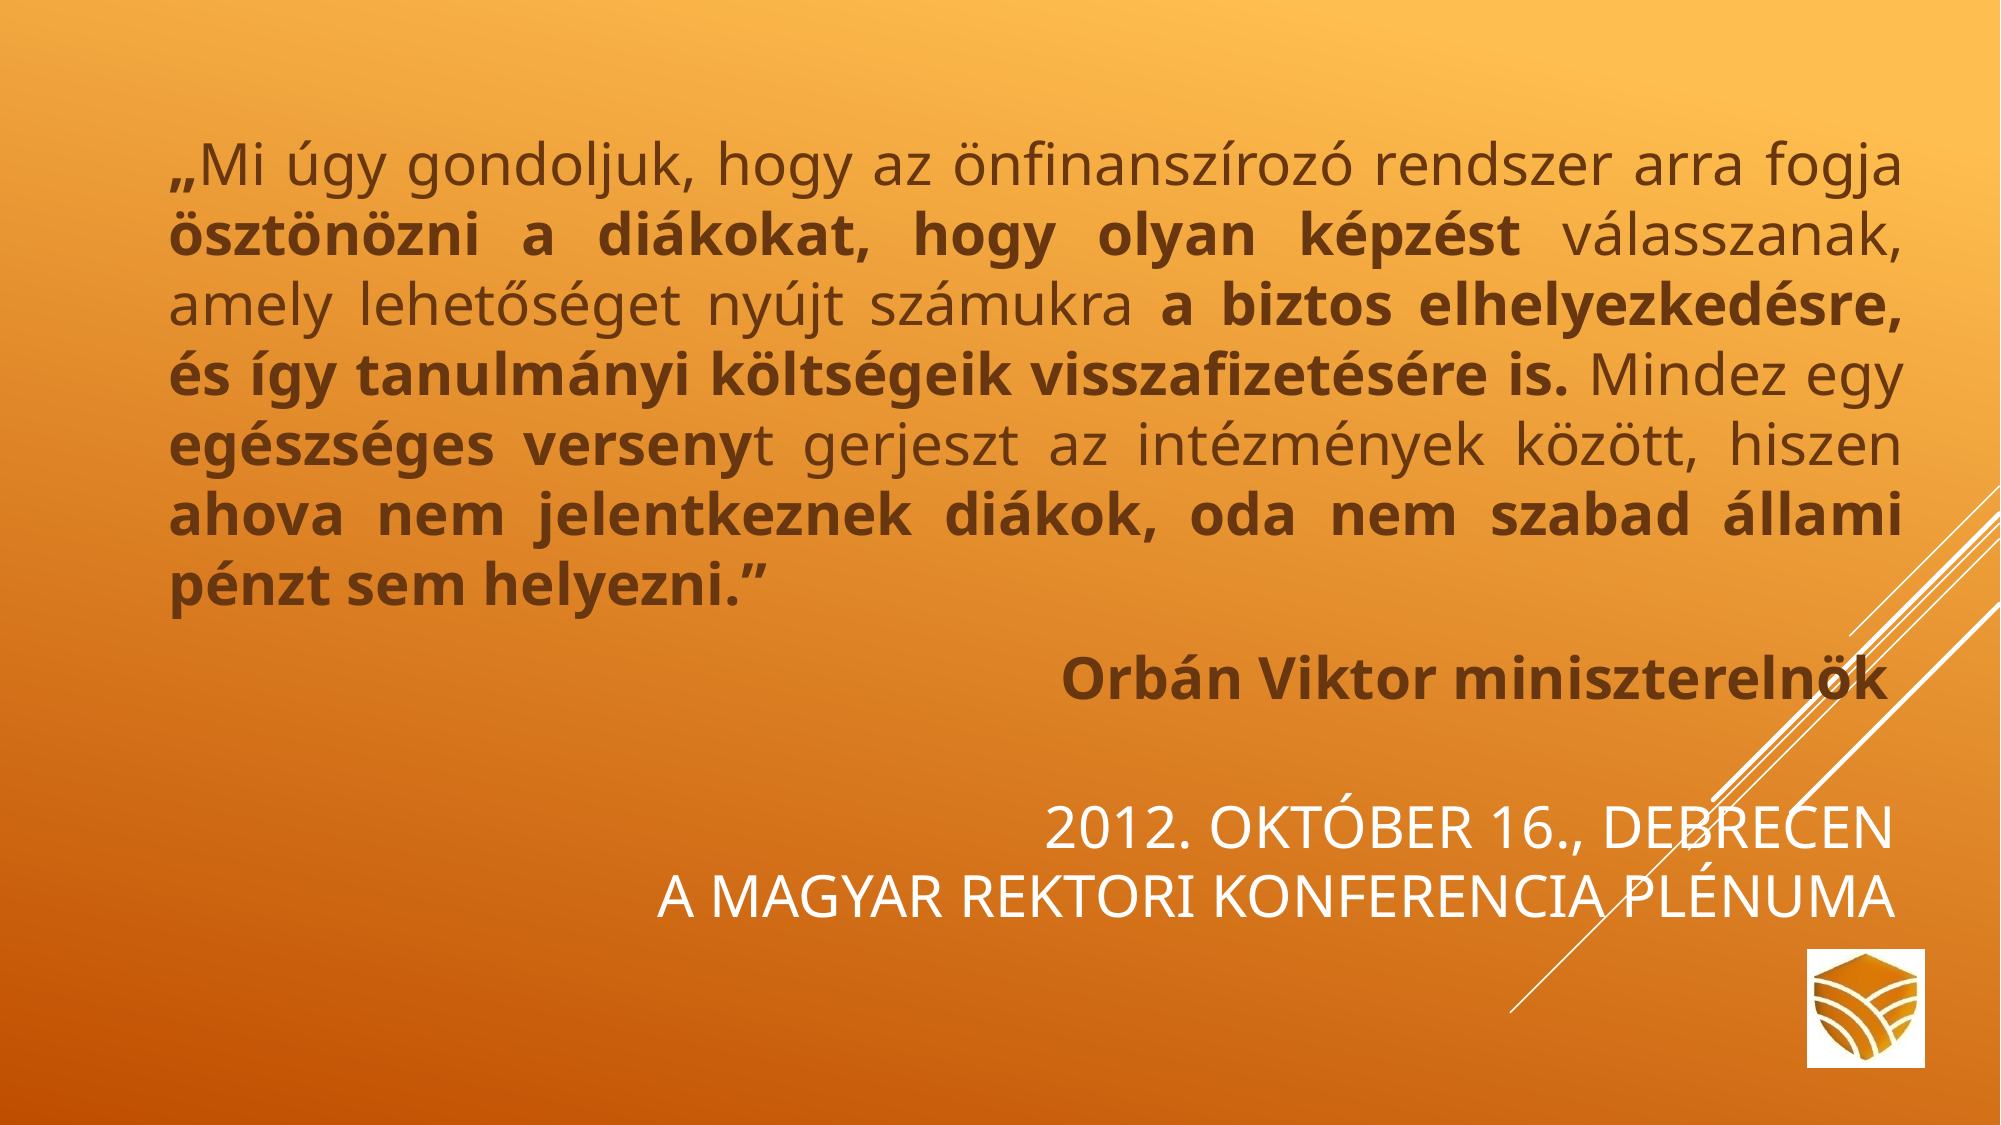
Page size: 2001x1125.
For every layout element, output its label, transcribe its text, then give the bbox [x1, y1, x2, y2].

list „Mi úgy gondoljuk, hogy az önfinanszírozó rendszer arra fogja ösztönözni a diákokat, hogy olyan képzést válasszanak, amely lehetőséget nyújt számukra a biztos elhelyezkedésre, és így tanulmányi költségeik visszafizetésére is. Mindez egy egészséges versenyt gerjeszt az intézmények között, hiszen ahova nem jelentkeznek diákok, oda nem szabad állami pénzt sem helyezni.” Orbán Viktor miniszterelnök [106, 170, 1920, 764]
picture [1807, 949, 1925, 1068]
title 2012. Október 16., Debrecen A Magyar rektori Konferencia Plénuma [112, 764, 1912, 984]
